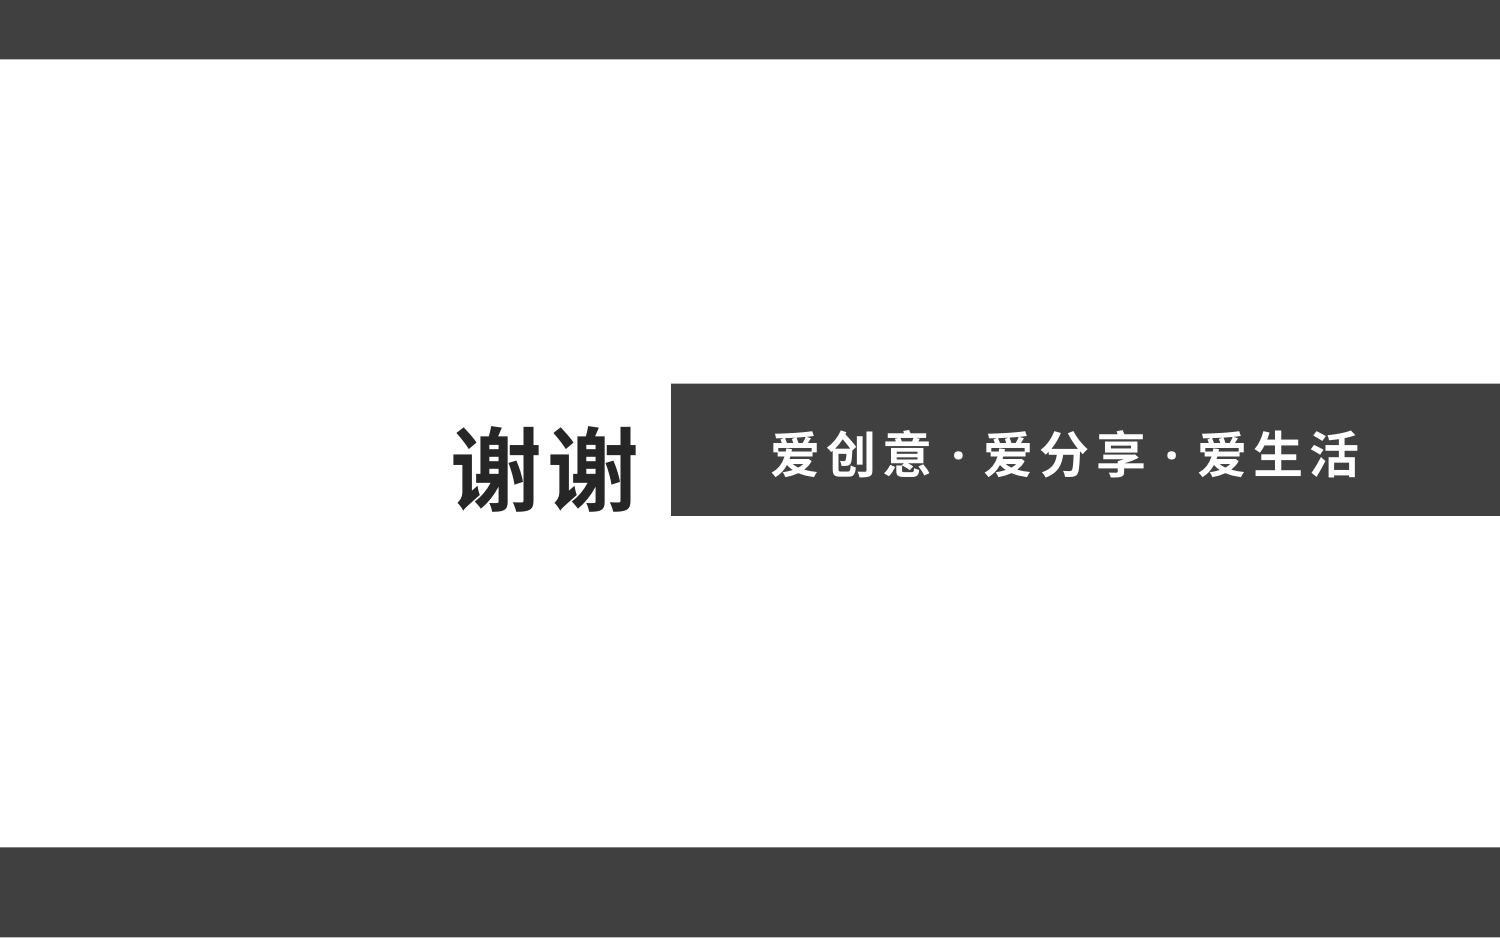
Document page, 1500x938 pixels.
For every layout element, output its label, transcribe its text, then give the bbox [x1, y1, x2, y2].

text_box 谢谢 [435, 350, 655, 531]
text_box 爱创意·爱分享·爱生活 [755, 416, 1375, 492]
text_box [669, 381, 1500, 518]
text_box [0, 845, 1500, 938]
text_box [0, 0, 1500, 61]
